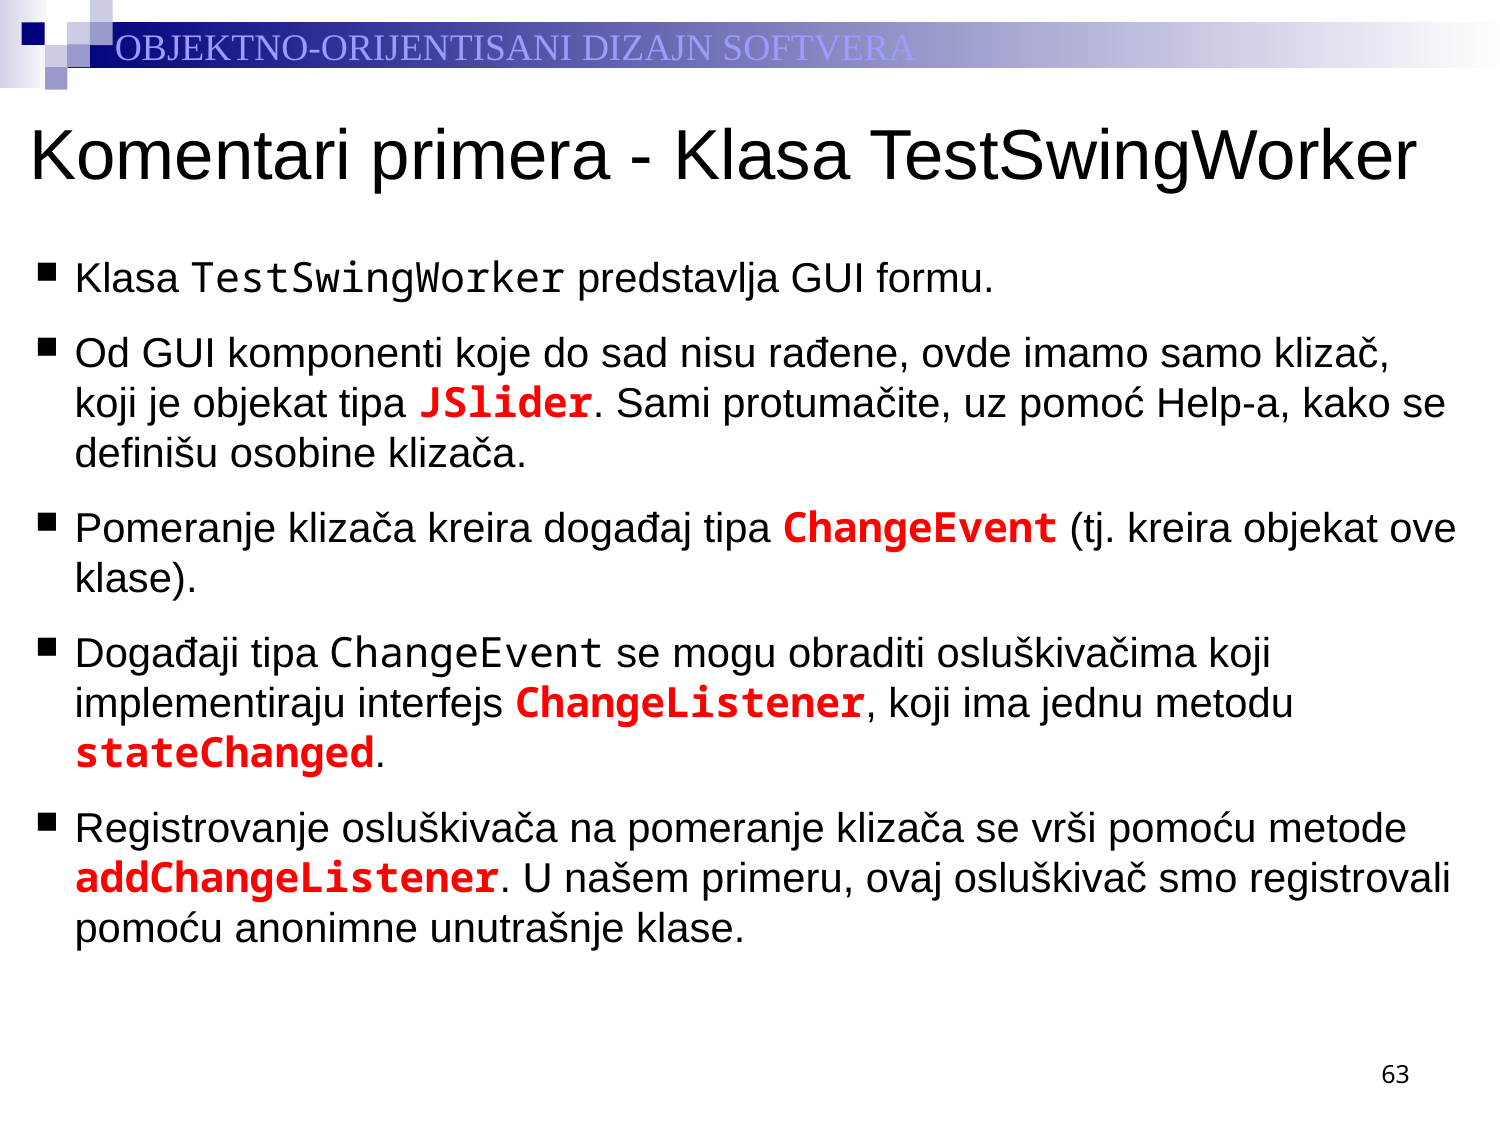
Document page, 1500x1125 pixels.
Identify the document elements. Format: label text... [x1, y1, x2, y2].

text_box Klasa TestSwingWorker predstavlja GUI formu. Od GUI komponenti koje do sad nisu rađene, ovde imamo samo klizač, koji je objekat tipa JSlider. Sami protumačite, uz pomoć Help-a, kako se definišu osobine klizača. Pomeranje klizača kreira događaj tipa ChangeEvent (tj. kreira objekat ove klase). Događaji tipa ChangeEvent se mogu obraditi osluškivačima koji implementiraju interfejs ChangeListener, koji ima jednu metodu stateChanged. Registrovanje osluškivača na pomeranje klizača se vrši pomoću metode addChangeListener. U našem primeru, ovaj osluškivač smo registrovali pomoću anonimne unutrašnje klase. [29, 243, 1471, 1024]
title Komentari primera - Klasa TestSwingWorker [29, 101, 1471, 200]
slide_number 63 [1074, 1024, 1426, 1101]
